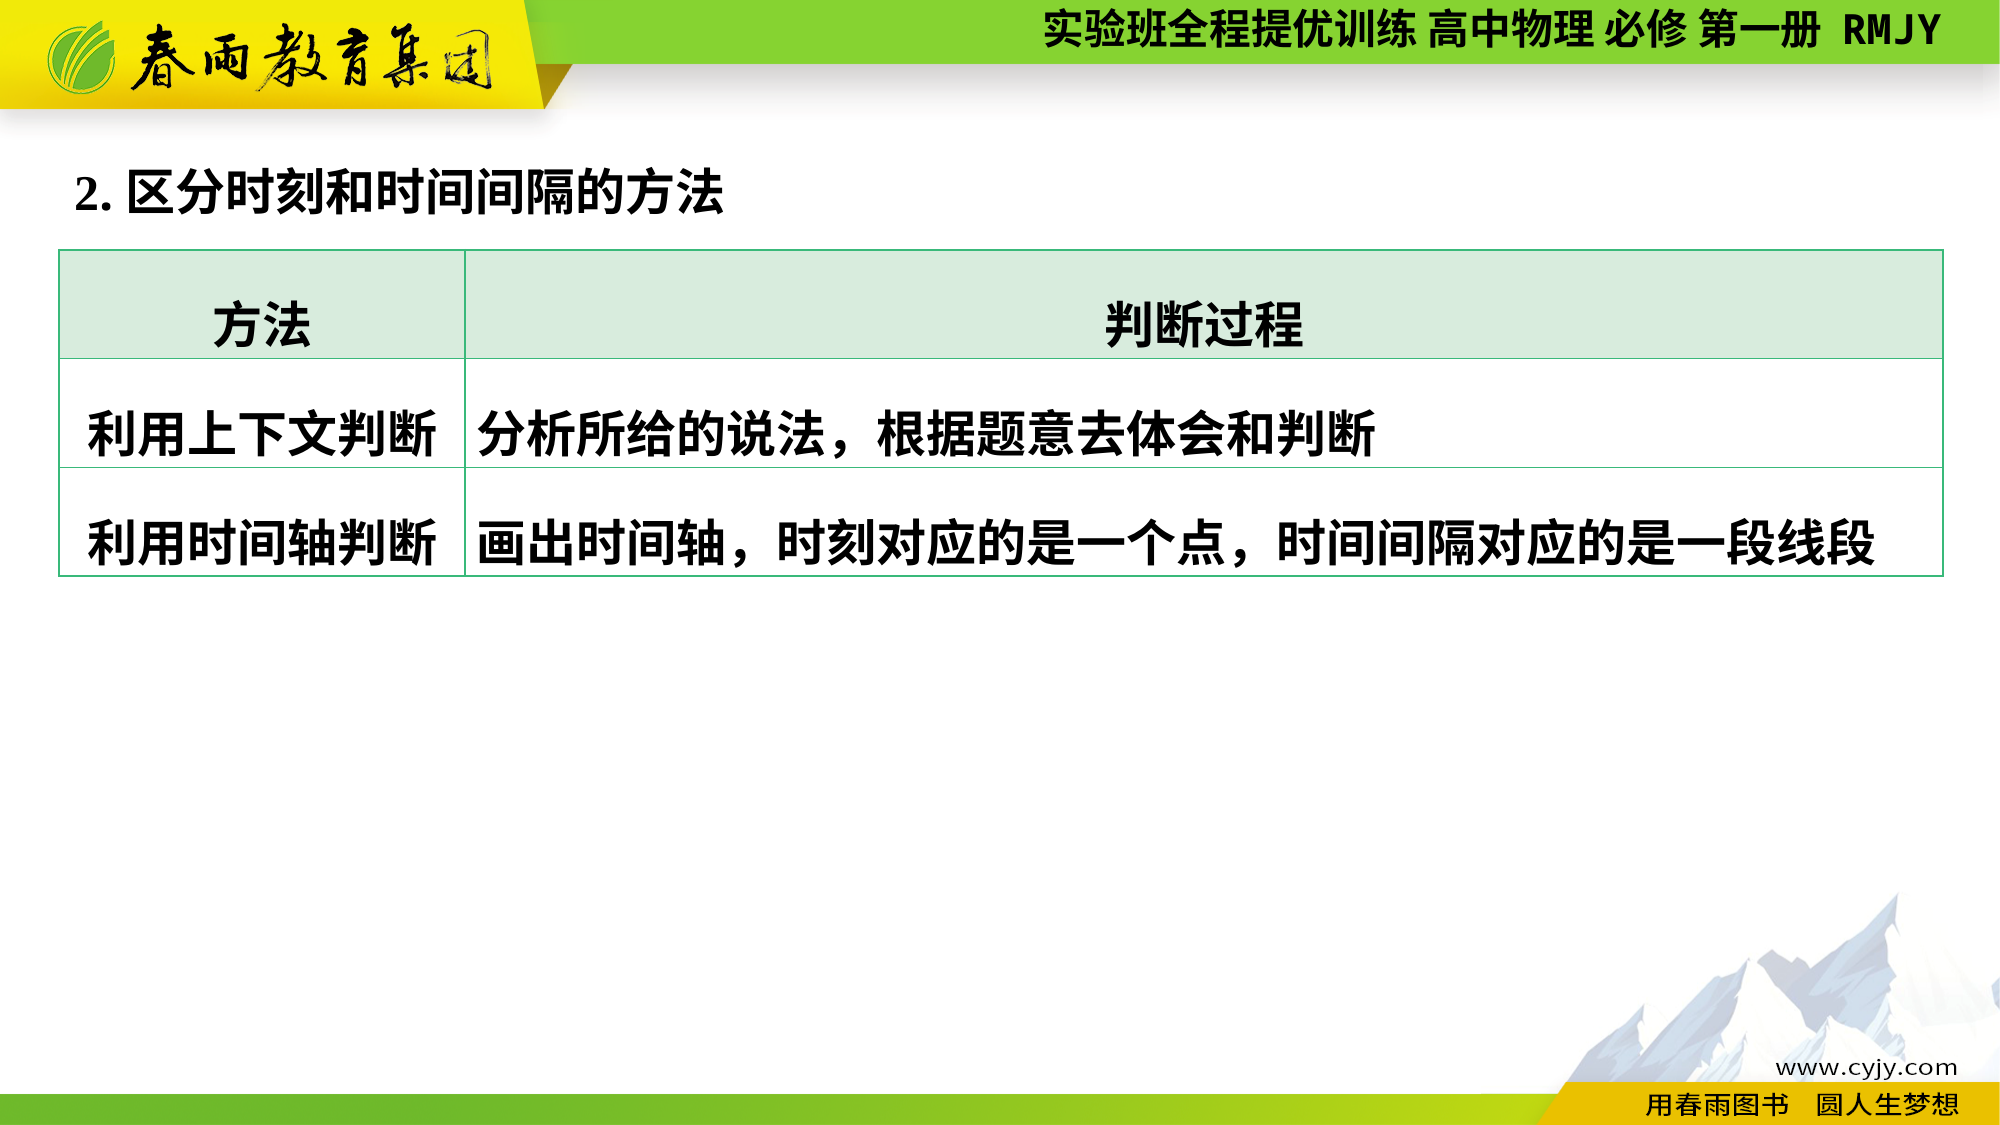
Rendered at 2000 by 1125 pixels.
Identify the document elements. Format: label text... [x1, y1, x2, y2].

table_cell 利用时间轴判断 [60, 468, 464, 575]
table_cell 利用上下文判断 [60, 359, 464, 467]
table_header 方法 [60, 251, 464, 358]
picture [0, 0, 2000, 1125]
table_header 判断过程 [466, 251, 1942, 358]
list 2.区分时刻和时间间隔的方法 [59, 122, 1944, 217]
table_cell 画出时间轴，时刻对应的是一个点，时间间隔对应的是一段线段 [466, 468, 1942, 575]
table_cell 分析所给的说法，根据题意去体会和判断 [466, 359, 1942, 467]
